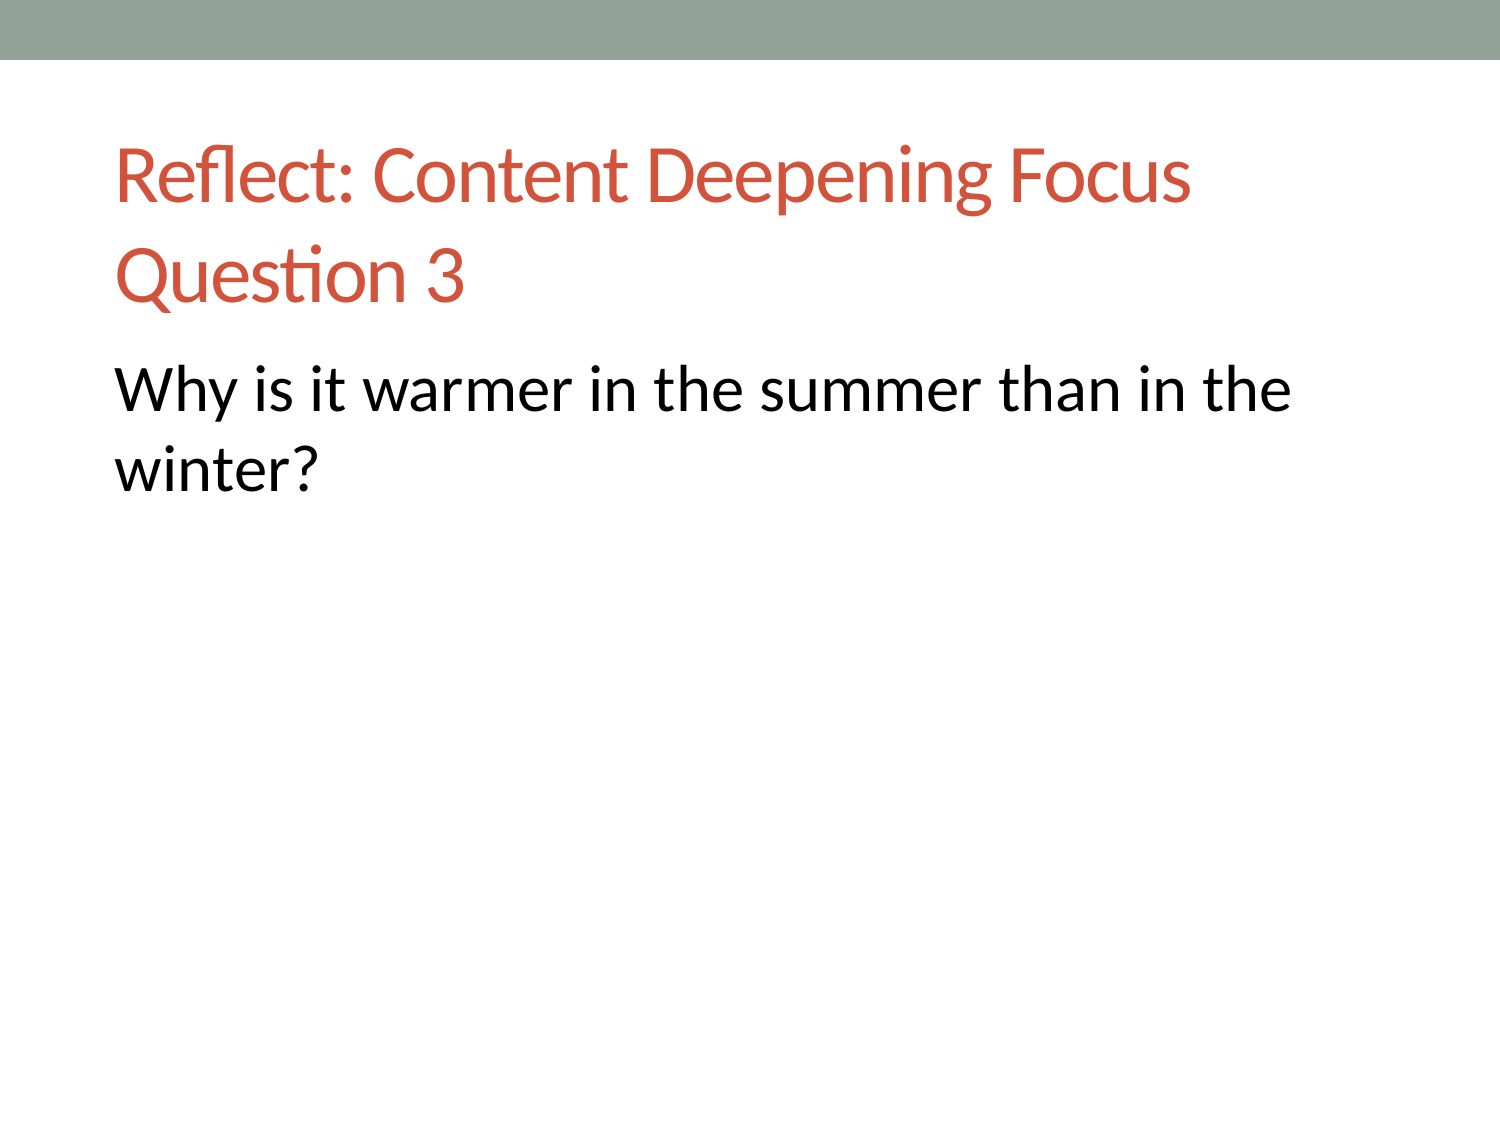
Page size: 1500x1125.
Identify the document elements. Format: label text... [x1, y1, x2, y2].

title Reflect: Content Deepening Focus Question 3 [99, 137, 1425, 300]
list Why is it warmer in the summer than in the winter? [99, 337, 1425, 988]
